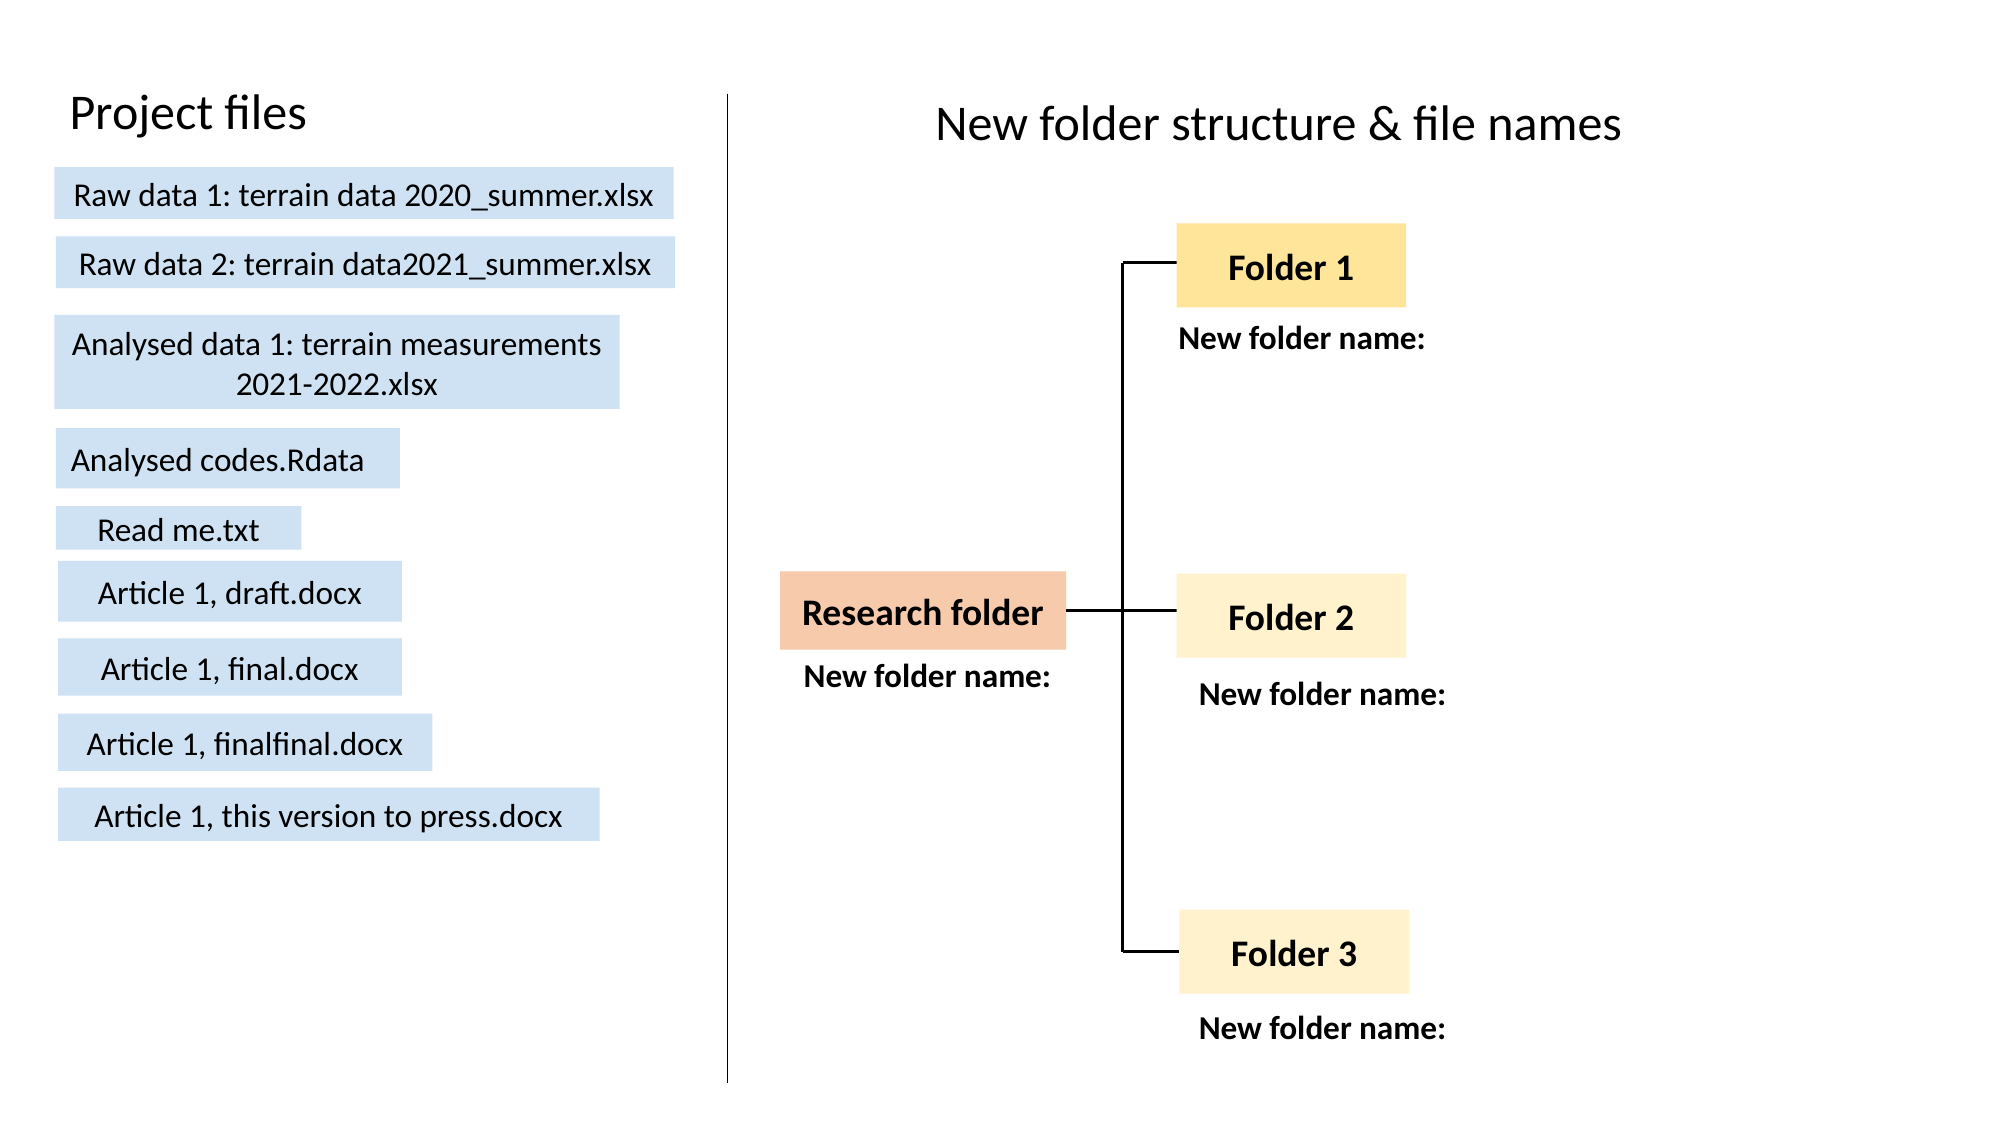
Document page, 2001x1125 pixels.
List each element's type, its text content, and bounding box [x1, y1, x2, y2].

text_box Research folder [780, 571, 1067, 650]
text_box New folder name: [788, 658, 1118, 697]
text_box New folder name: [1183, 1010, 1494, 1048]
text_box Raw data 2: terrain data2021_summer.xlsx [55, 236, 676, 289]
text_box Article 1, final.docx [58, 638, 402, 696]
text_box New folder name: [1183, 675, 1494, 714]
text_box Article 1, this version to press.docx [58, 787, 600, 841]
text_box New folder name: [1163, 319, 1474, 358]
text_box Read me.txt [55, 506, 302, 550]
text_box Folder 3 [1179, 909, 1410, 994]
text_box Project files [54, 71, 527, 155]
text_box Analysed codes.Rdata [55, 428, 400, 489]
text_box Folder 2 [1176, 573, 1407, 658]
text_box Article 1, finalfinal.docx [58, 713, 433, 771]
text_box Folder 1 [1176, 223, 1407, 308]
text_box Article 1, draft.docx [58, 560, 402, 622]
text_box New folder structure & file names [920, 71, 1795, 178]
text_box Raw data 1: terrain data 2020_summer.xlsx [54, 167, 674, 219]
text_box Analysed data 1: terrain measurements 2021-2022.xlsx [54, 314, 620, 409]
